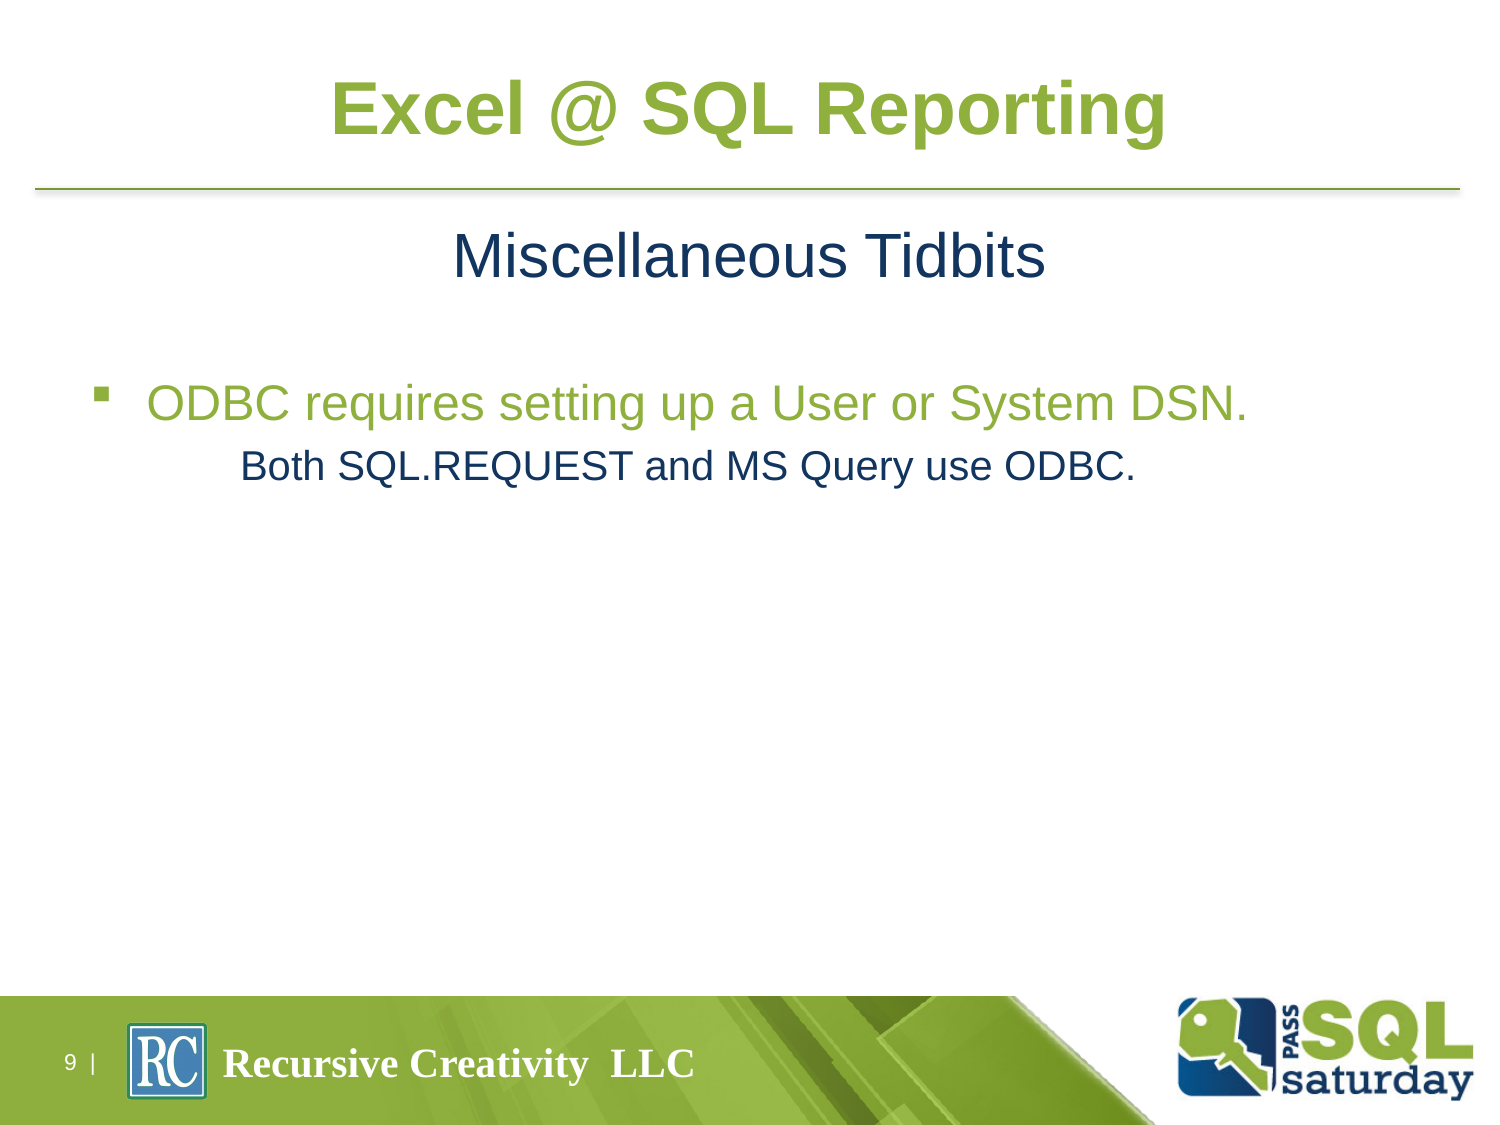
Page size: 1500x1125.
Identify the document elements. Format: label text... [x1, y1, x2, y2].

text_box 9 | [37, 1031, 124, 1092]
title Excel @ SQL Reporting [75, 39, 1425, 170]
footer Recursive Creativity LLC [207, 1031, 825, 1092]
picture [0, 969, 1483, 1125]
list Miscellaneous Tidbits ODBC requires setting up a User or System DSN. Both SQL.REQUEST and MS Query use ODBC. [75, 207, 1425, 568]
